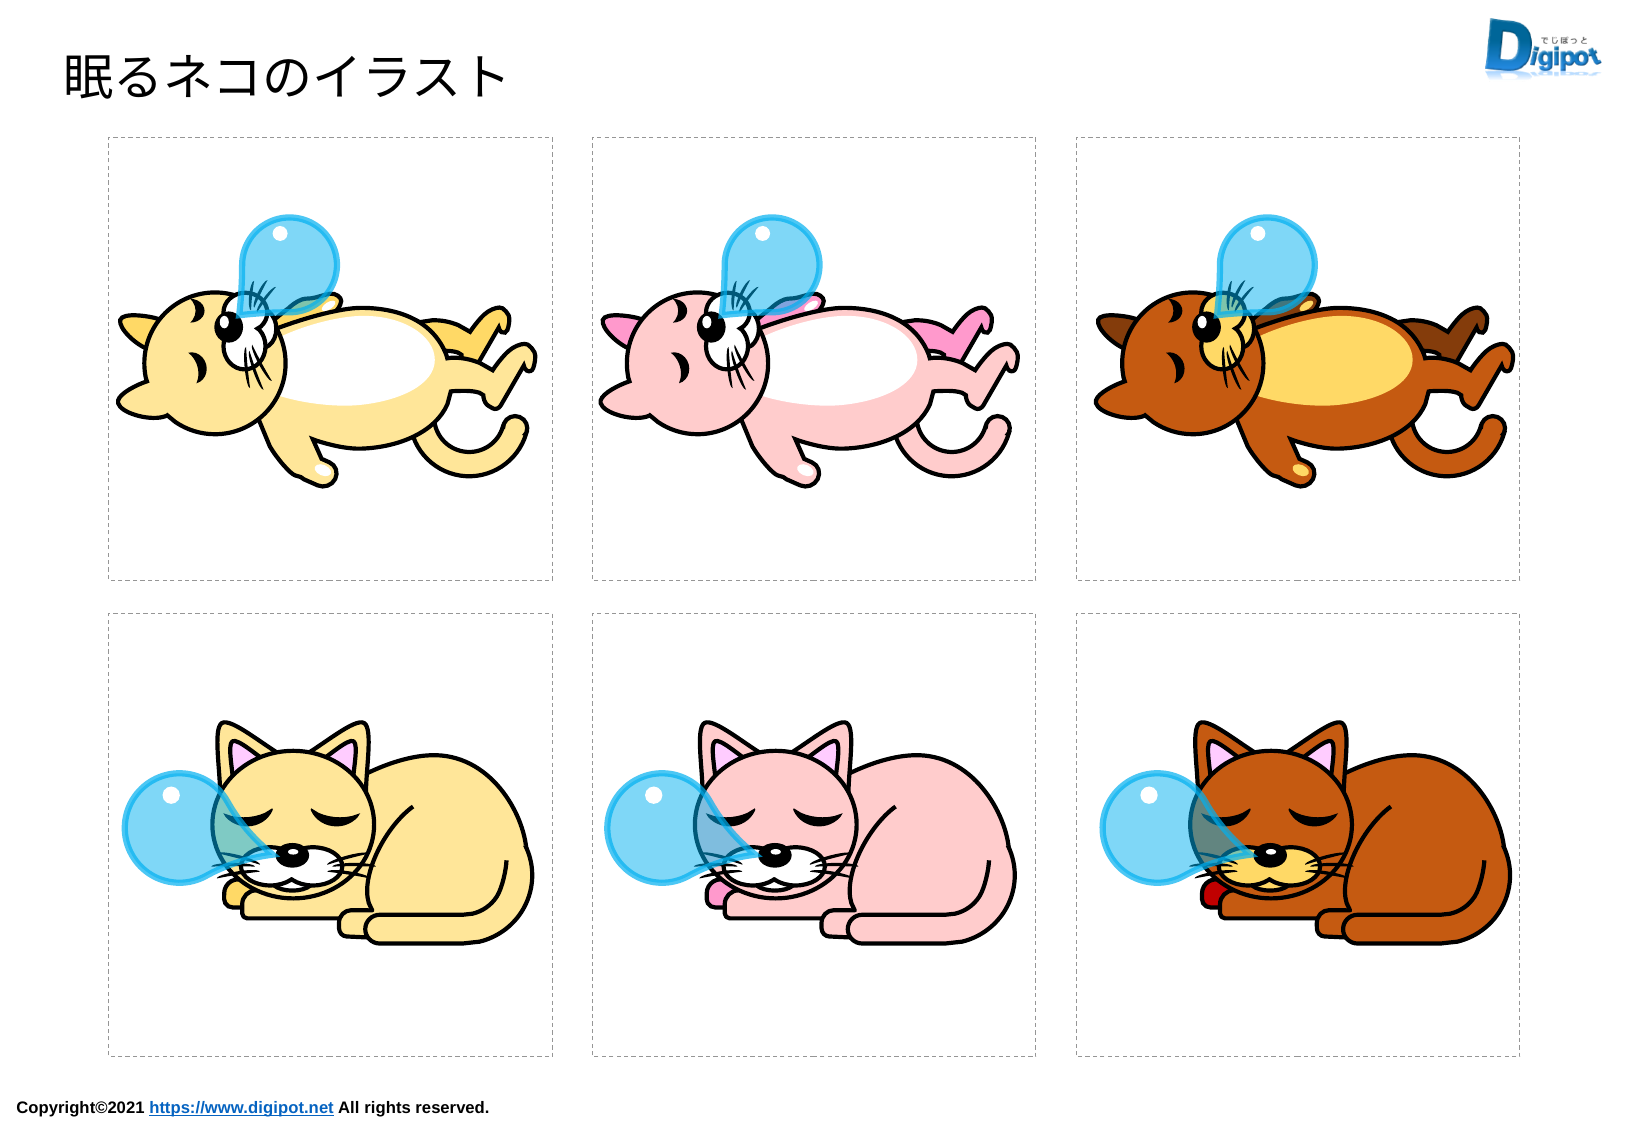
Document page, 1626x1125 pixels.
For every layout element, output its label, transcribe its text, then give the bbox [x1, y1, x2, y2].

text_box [117, 217, 536, 487]
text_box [607, 718, 1015, 946]
text_box 眠るネコのイラスト [48, 38, 527, 113]
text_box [600, 217, 1018, 487]
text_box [1102, 718, 1511, 946]
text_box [124, 718, 533, 946]
picture [1485, 18, 1602, 82]
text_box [1095, 217, 1514, 487]
